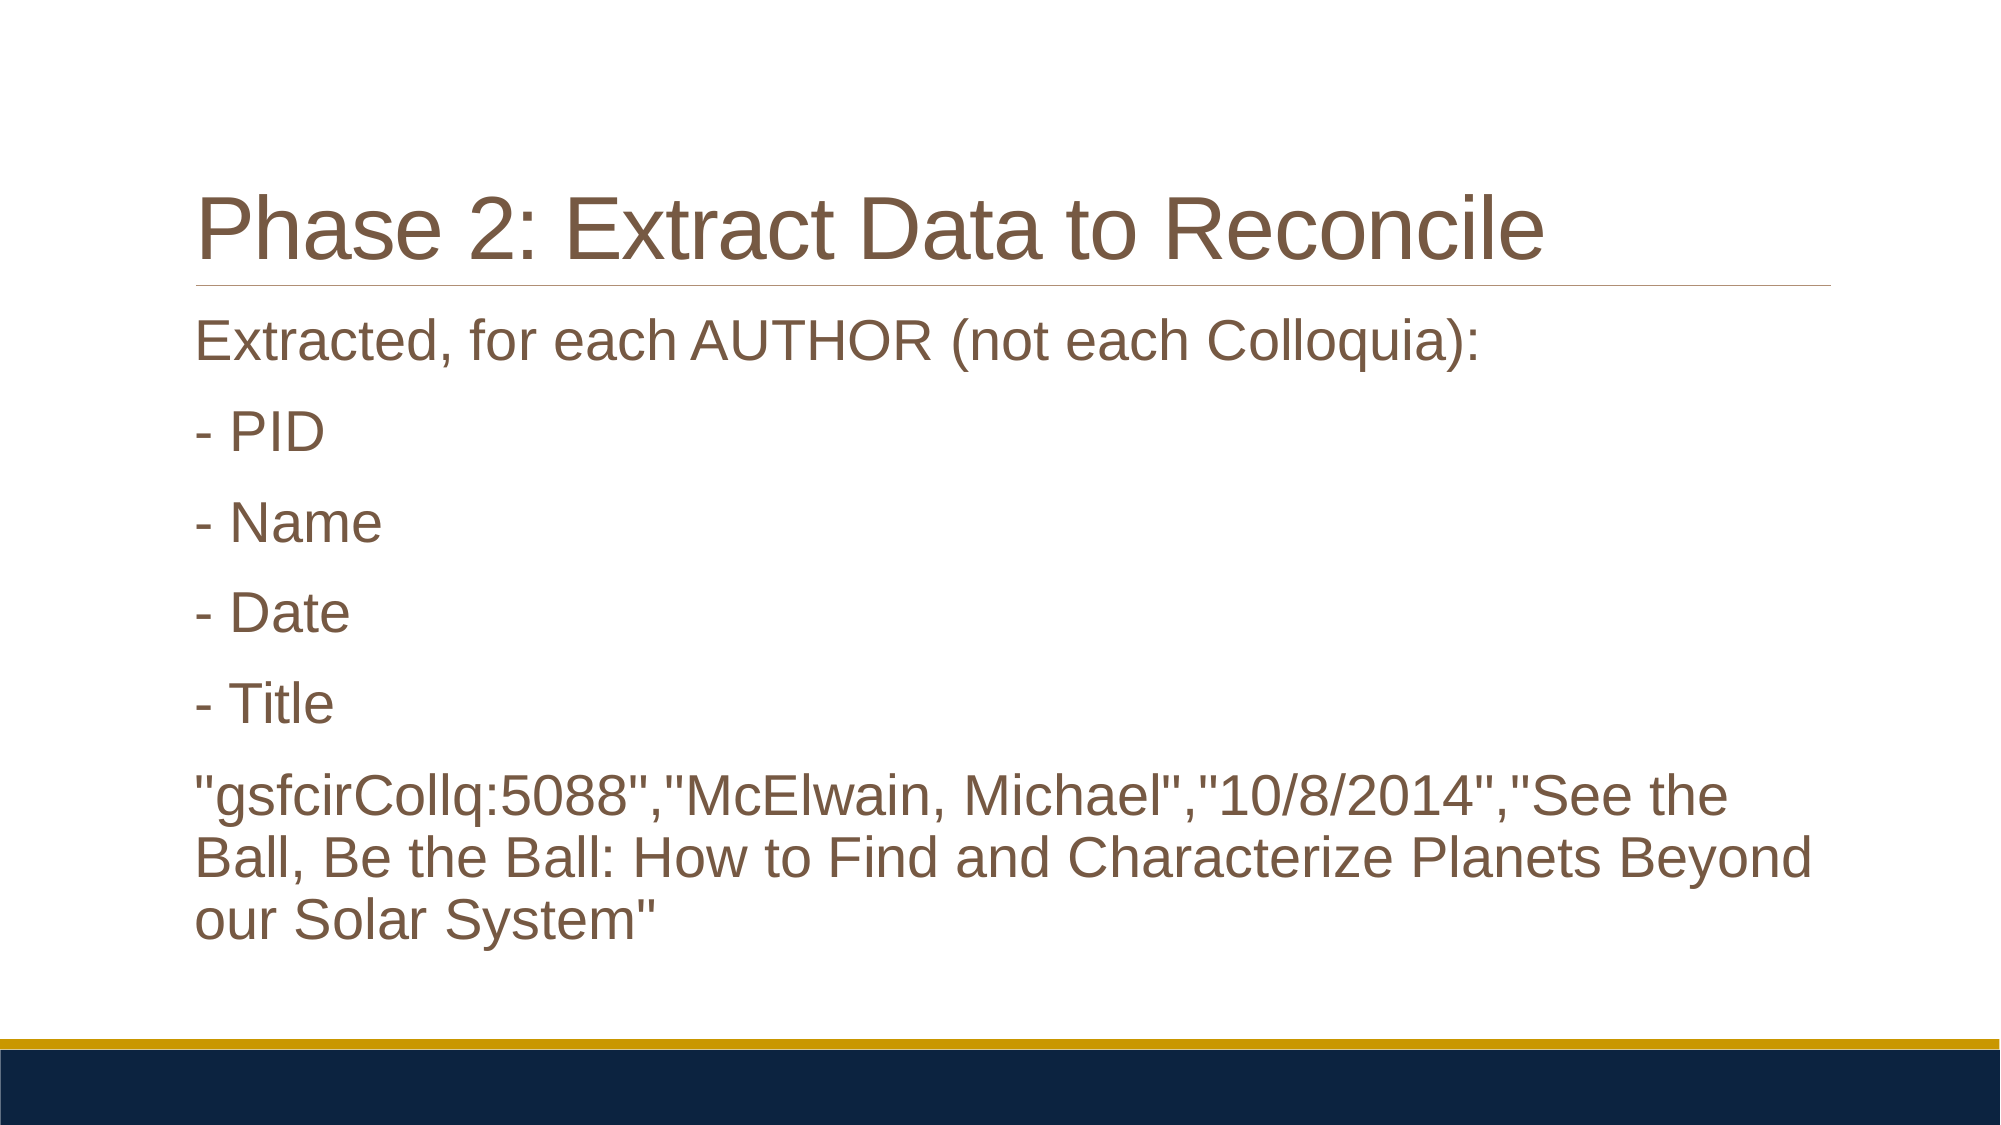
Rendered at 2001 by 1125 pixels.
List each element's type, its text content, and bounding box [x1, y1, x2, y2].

list Extracted, for each AUTHOR (not each Colloquia): - PID - Name - Date - Title "gsfcirCollq:5088","McElwain, Michael","10/8/2014","See the Ball, Be the Ball: How to Find and Characterize Planets Beyond our Solar System" [180, 302, 1830, 963]
title Phase 2: Extract Data to Reconcile [180, 47, 1830, 285]
